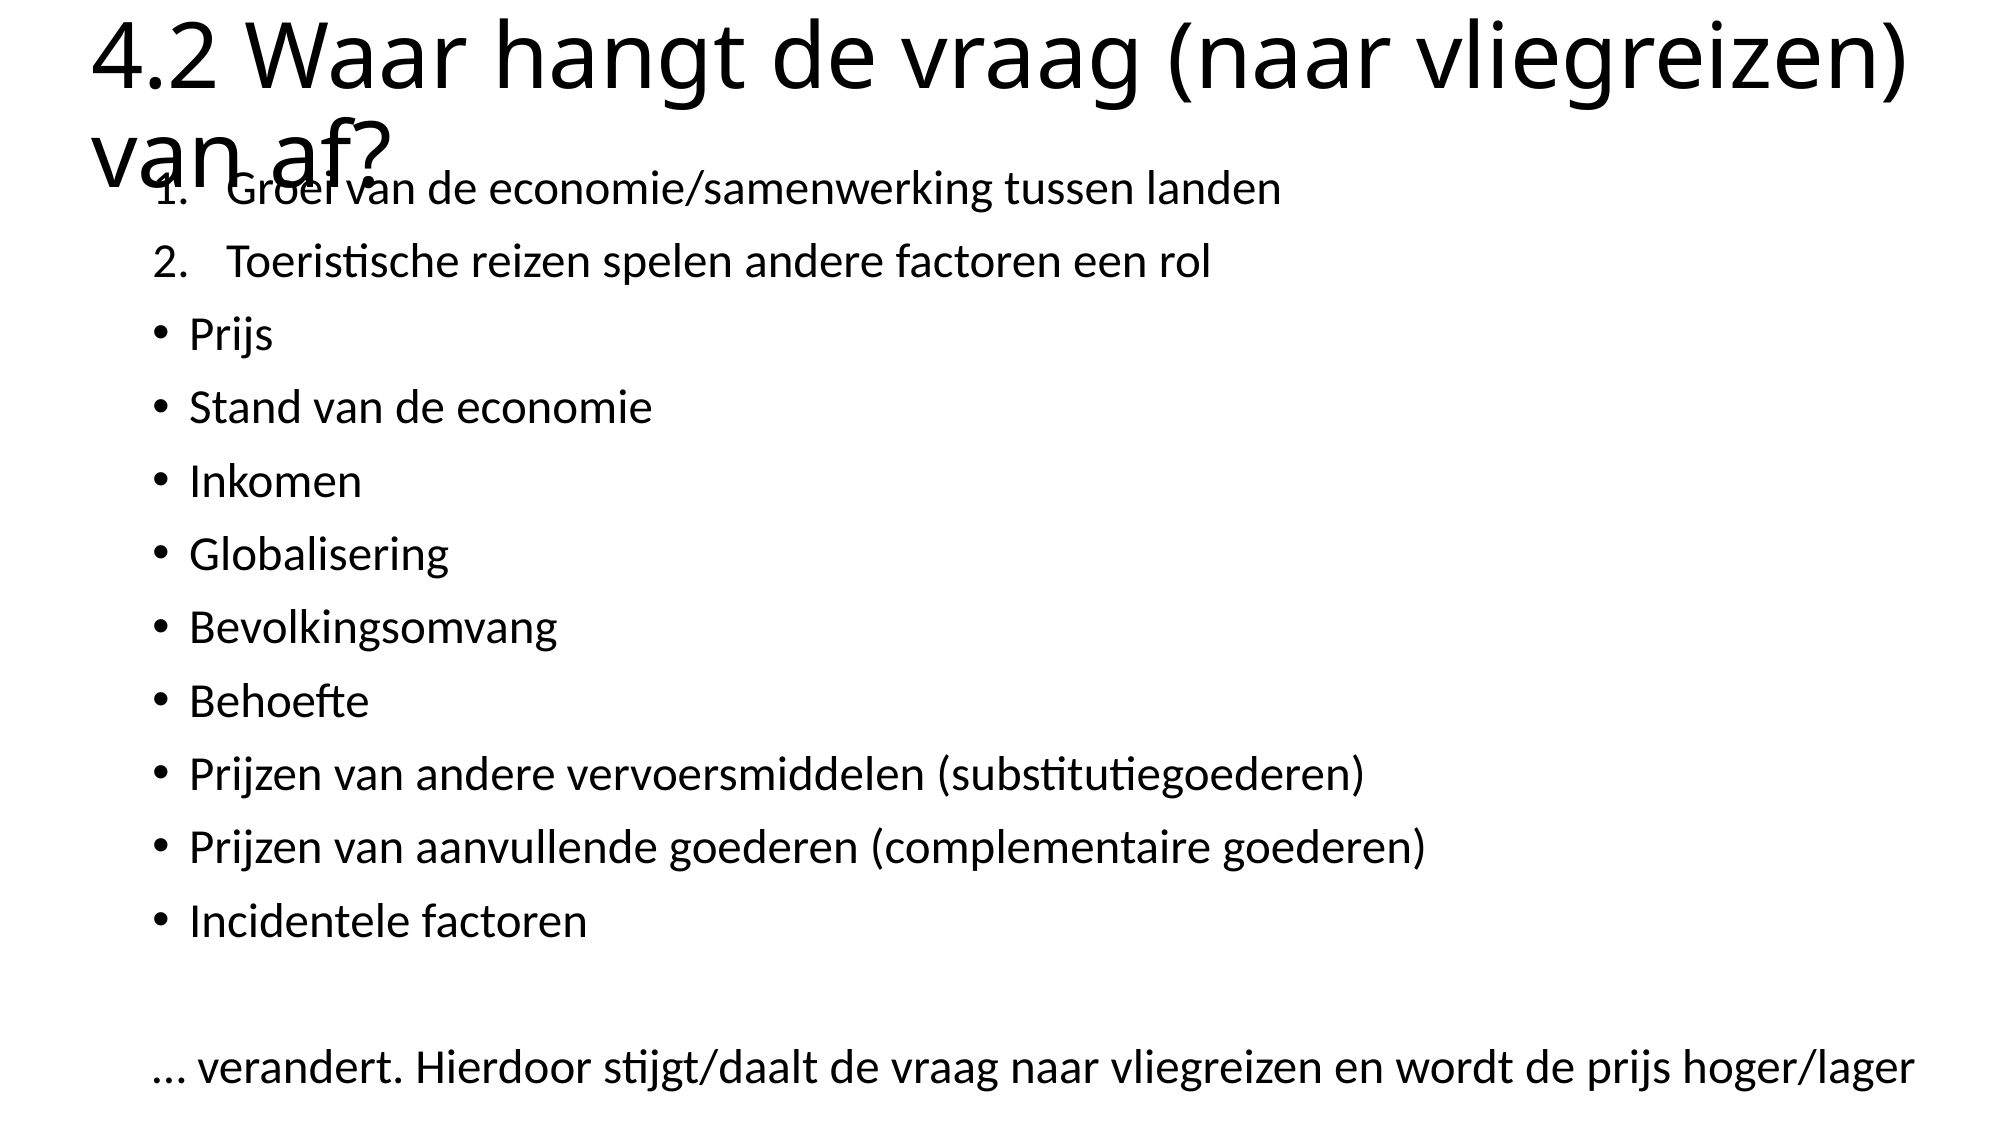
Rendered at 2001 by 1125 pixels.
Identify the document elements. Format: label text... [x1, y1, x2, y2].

title 4.2 Waar hangt de vraag (naar vliegreizen) van af? [76, 0, 2000, 218]
list Groei van de economie/samenwerking tussen landen Toeristische reizen spelen andere factoren een rol Prijs Stand van de economie Inkomen Globalisering Bevolkingsomvang Behoefte Prijzen van andere vervoersmiddelen (substitutiegoederen) Prijzen van aanvullende goederen (complementaire goederen) Incidentele factoren … verandert. Hierdoor stijgt/daalt de vraag naar vliegreizen en wordt de prijs hoger/lager [137, 154, 1985, 1107]
